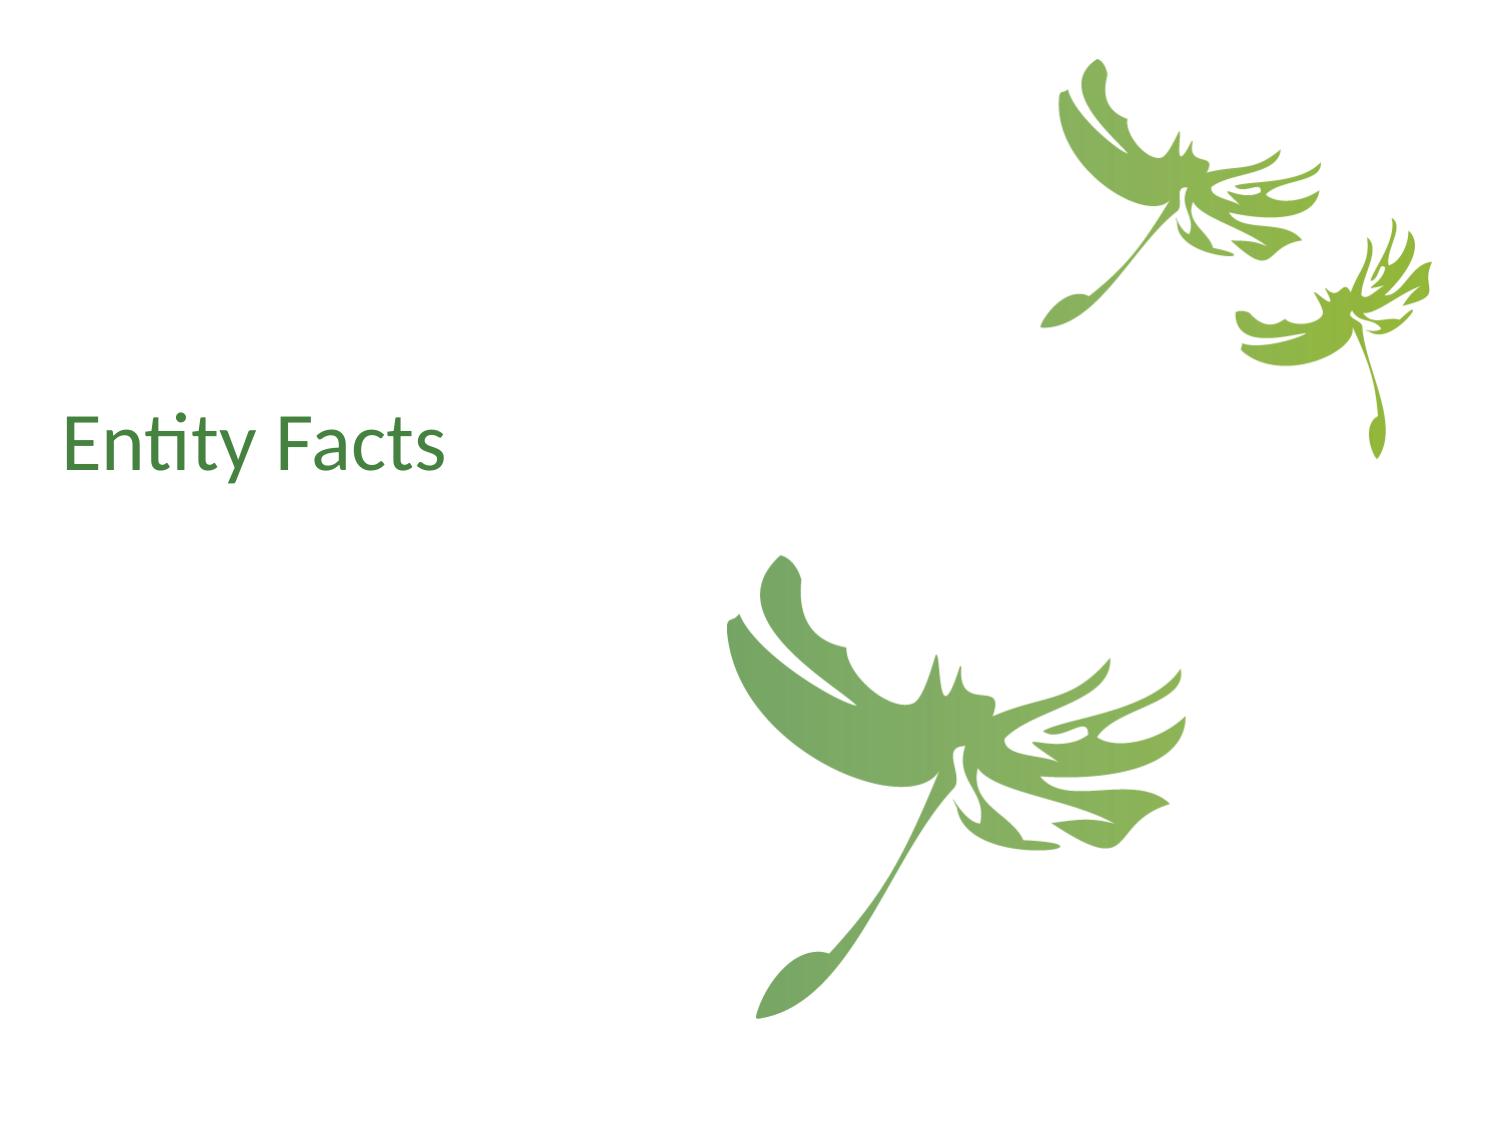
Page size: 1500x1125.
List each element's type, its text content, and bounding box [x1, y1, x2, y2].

list Entity Facts [46, 379, 1239, 488]
picture [727, 59, 1432, 1019]
